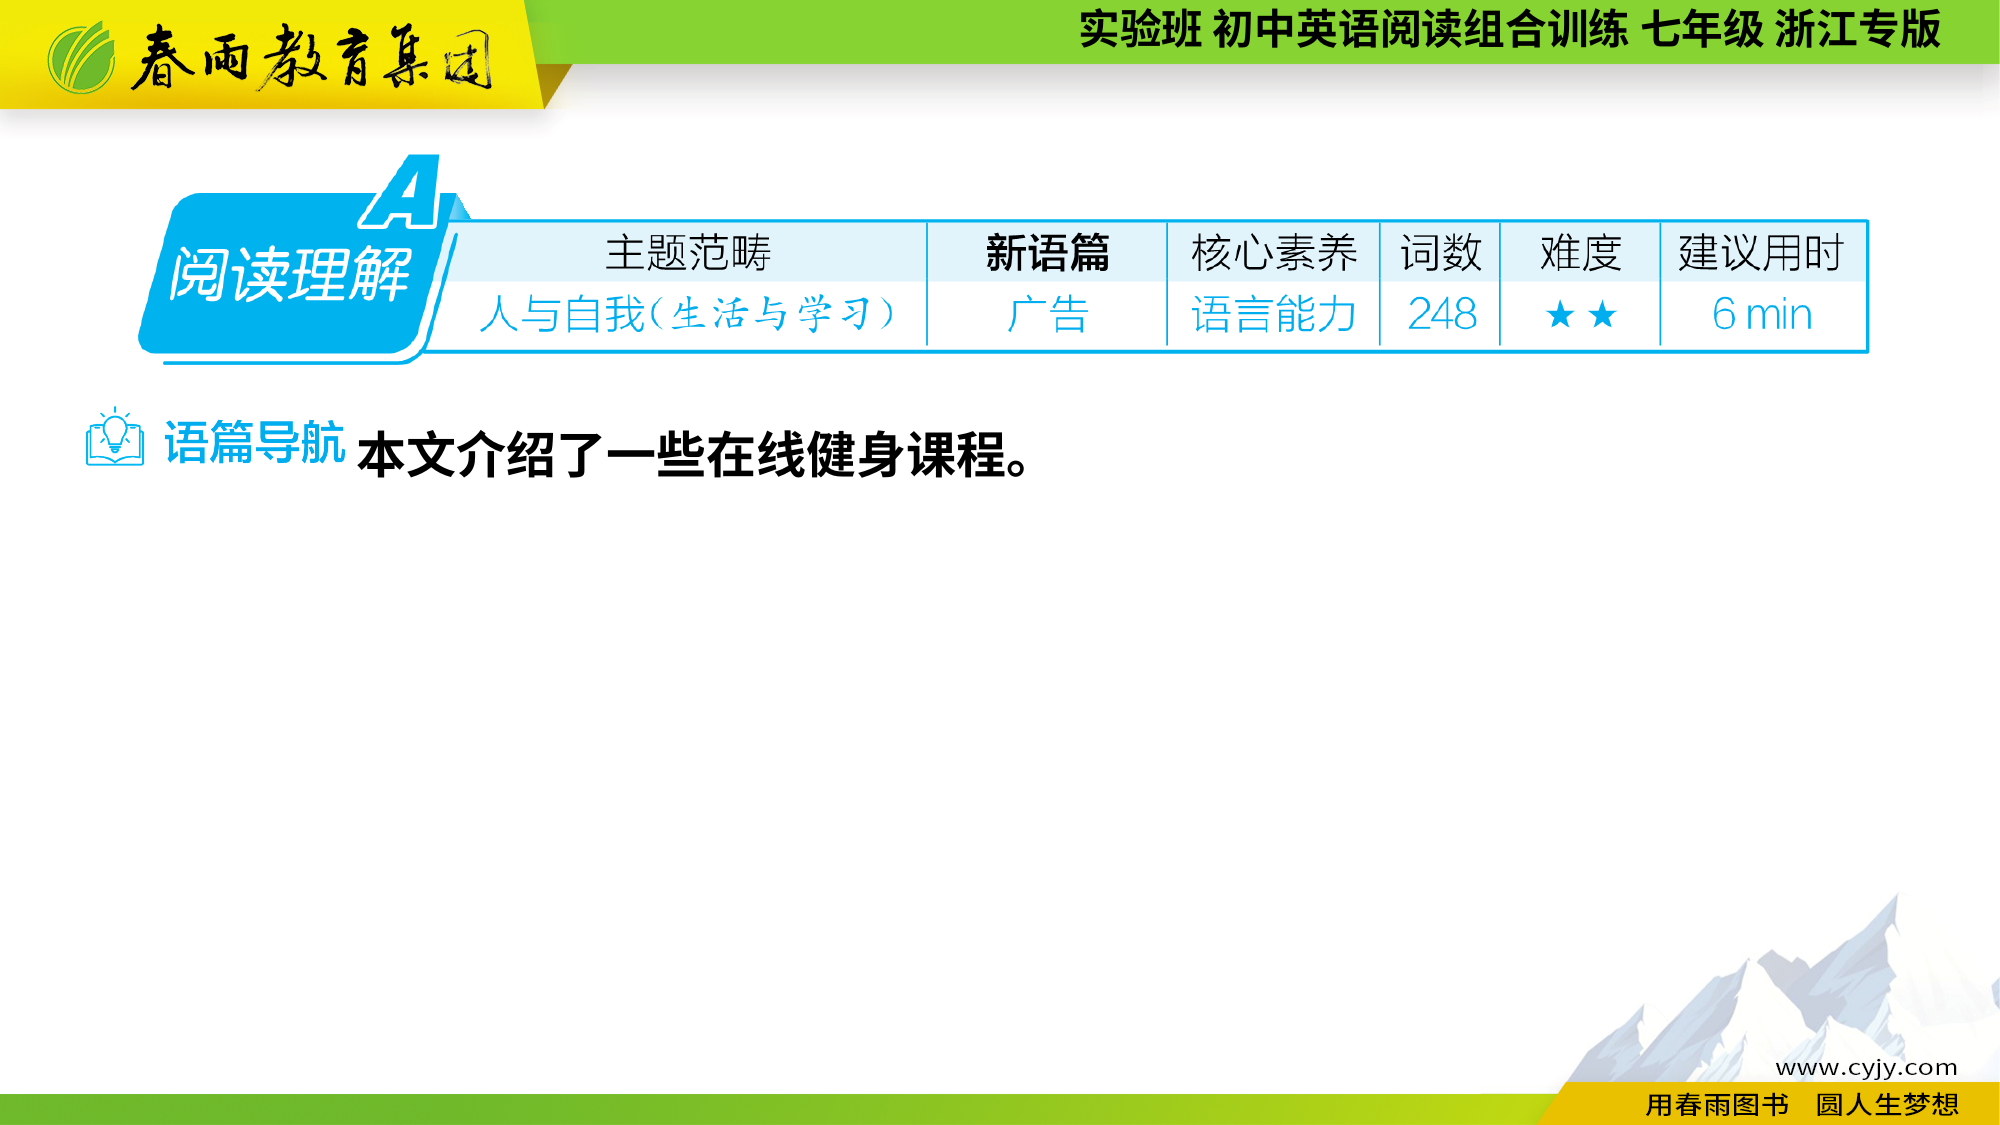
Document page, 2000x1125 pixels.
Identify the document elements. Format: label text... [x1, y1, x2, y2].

picture [0, 0, 2000, 1125]
list 本文介绍了一些在线健身课程。 [59, 385, 1944, 481]
